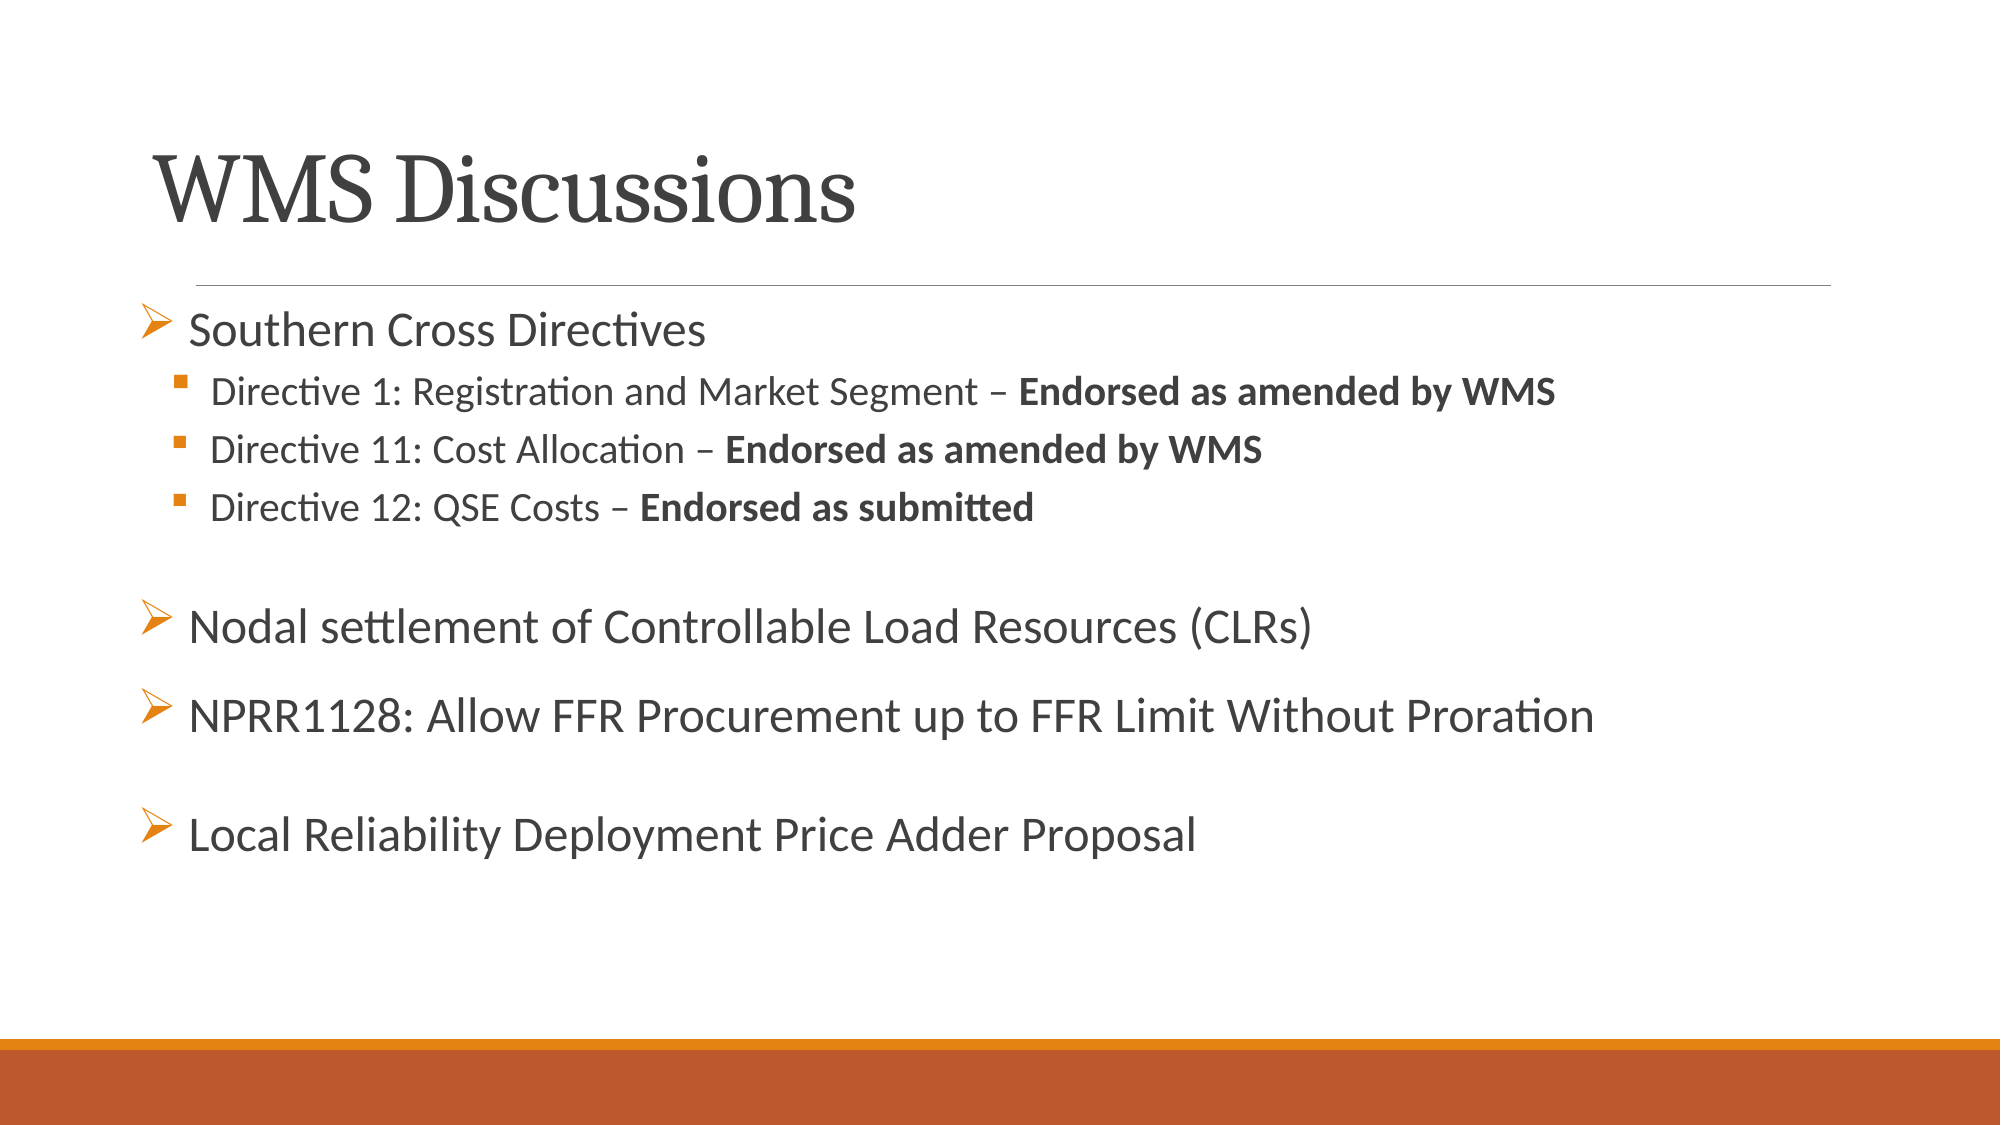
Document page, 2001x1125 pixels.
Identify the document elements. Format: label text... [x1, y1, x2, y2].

title WMS Discussions [137, 41, 1863, 251]
list Southern Cross Directives Directive 1: Registration and Market Segment – Endorsed as amended by WMS Directive 11: Cost Allocation – Endorsed as amended by WMS Directive 12: QSE Costs – Endorsed as submitted Nodal settlement of Controllable Load Resources (CLRs) NPRR1128: Allow FFR Procurement up to FFR Limit Without Proration Local Reliability Deployment Price Adder Proposal [137, 295, 1984, 1040]
